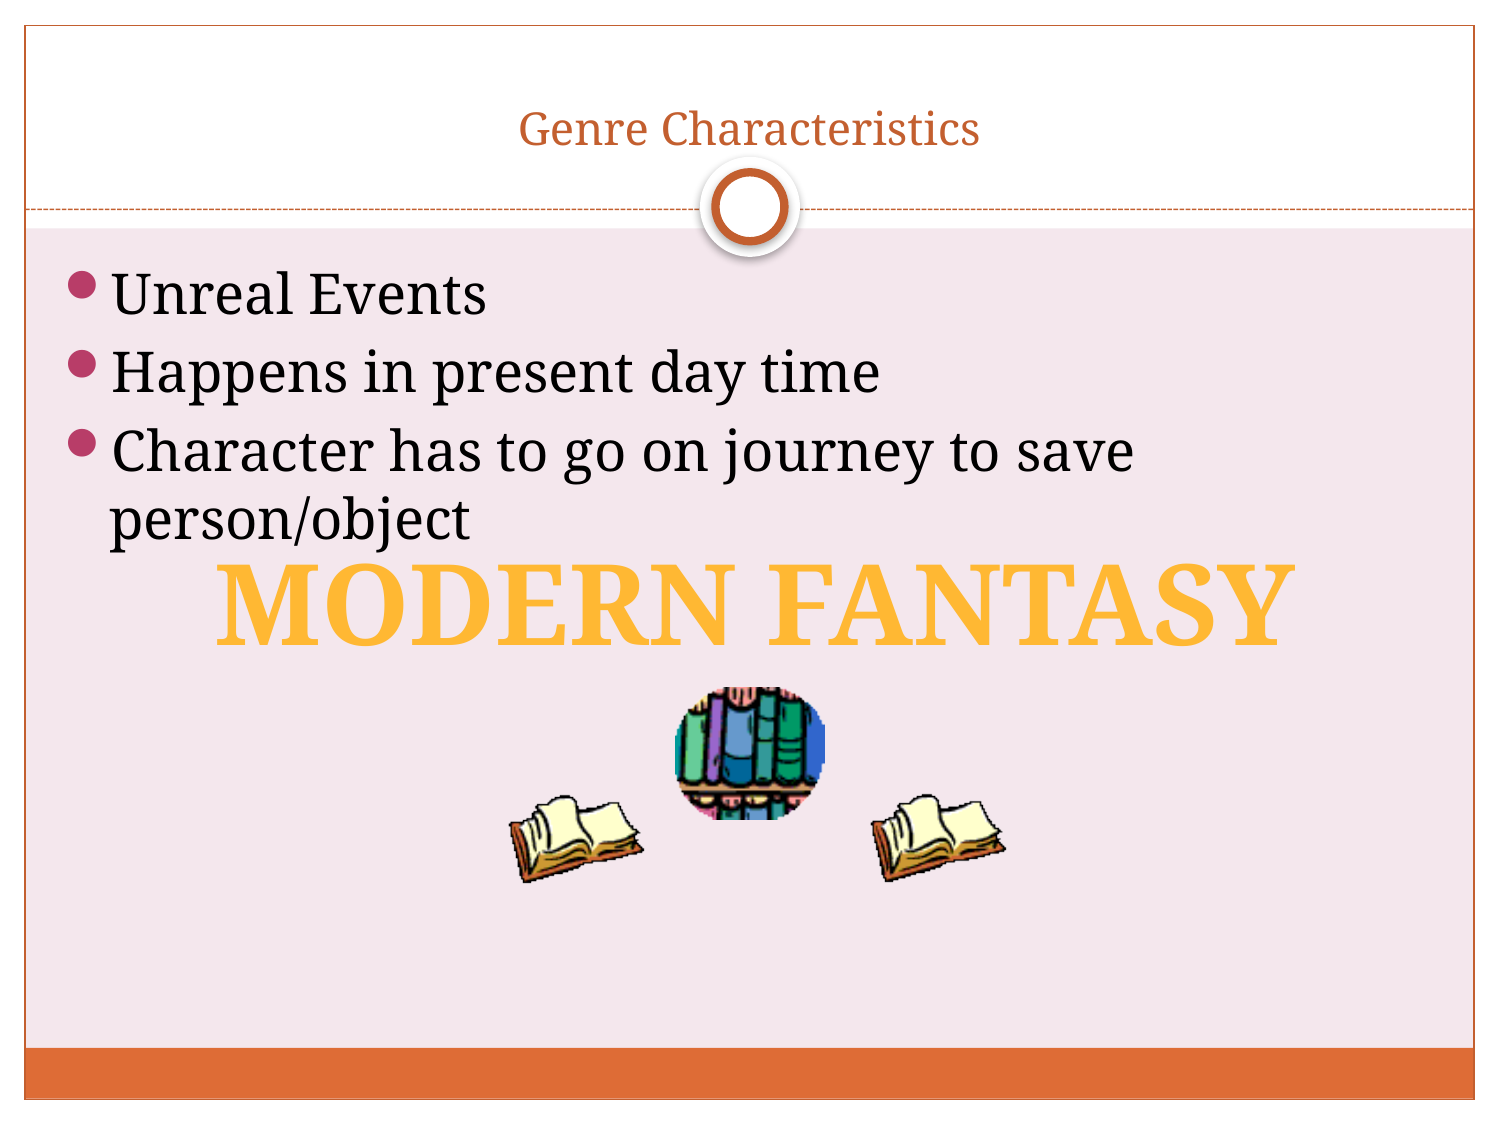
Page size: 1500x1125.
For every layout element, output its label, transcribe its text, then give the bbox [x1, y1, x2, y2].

picture [499, 774, 650, 890]
picture [862, 773, 1012, 888]
title Genre Characteristics [49, 37, 1450, 162]
text_box Modern Fantasy [199, 524, 1311, 675]
list Unreal Events Happens in present day time Character has to go on journey to save person/object [49, 250, 1445, 1001]
picture [674, 687, 826, 821]
